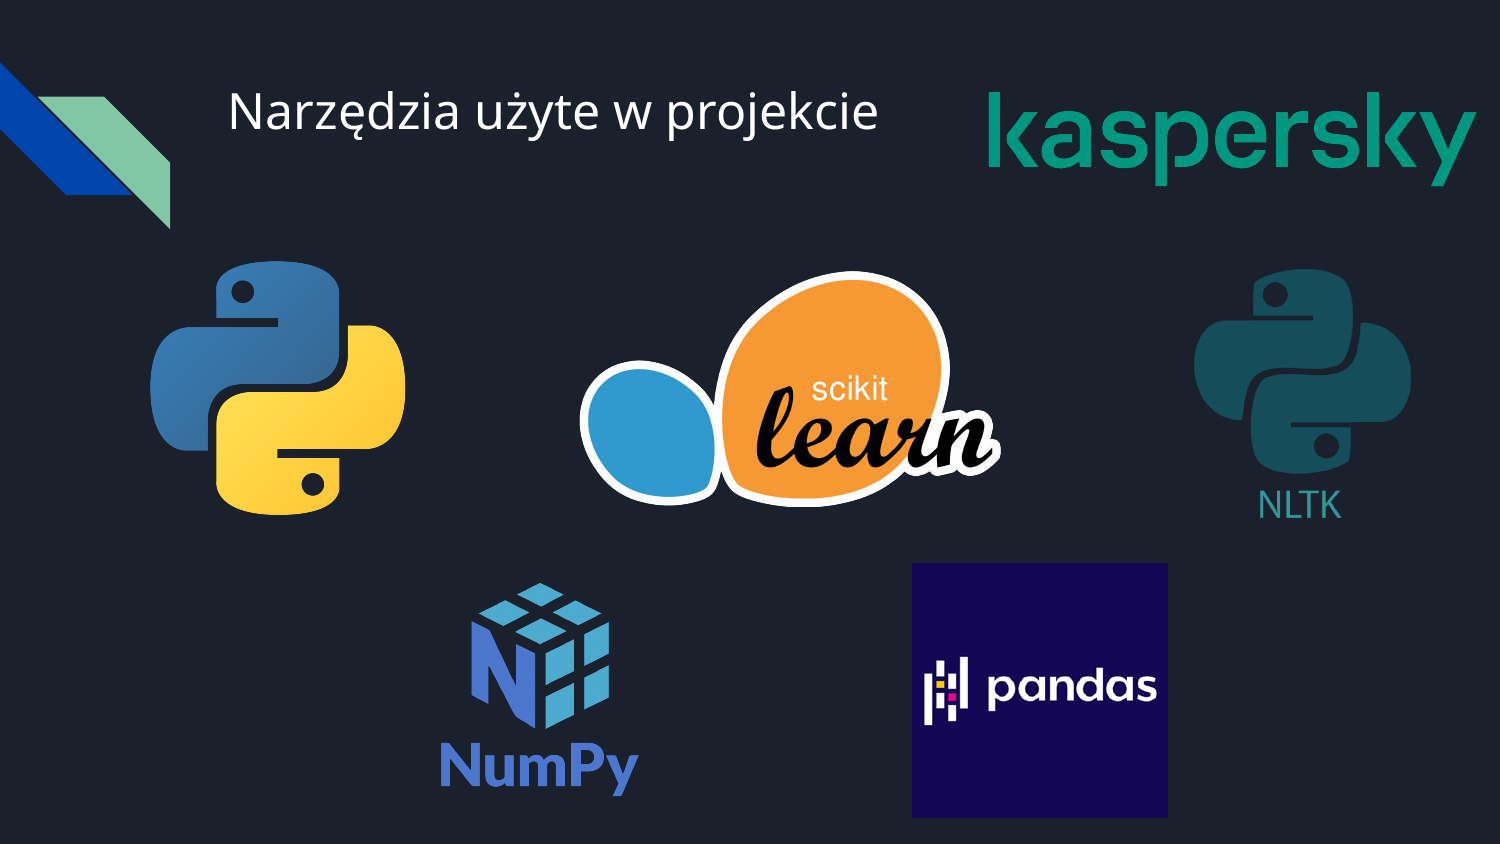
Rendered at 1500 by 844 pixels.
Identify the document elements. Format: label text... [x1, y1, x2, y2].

picture [912, 562, 1168, 819]
picture [150, 261, 406, 516]
picture [564, 267, 1016, 511]
picture [1174, 249, 1430, 528]
title Narzędzia użyte w projekcie [212, 64, 1368, 215]
picture [412, 562, 668, 819]
picture [982, 87, 1484, 192]
